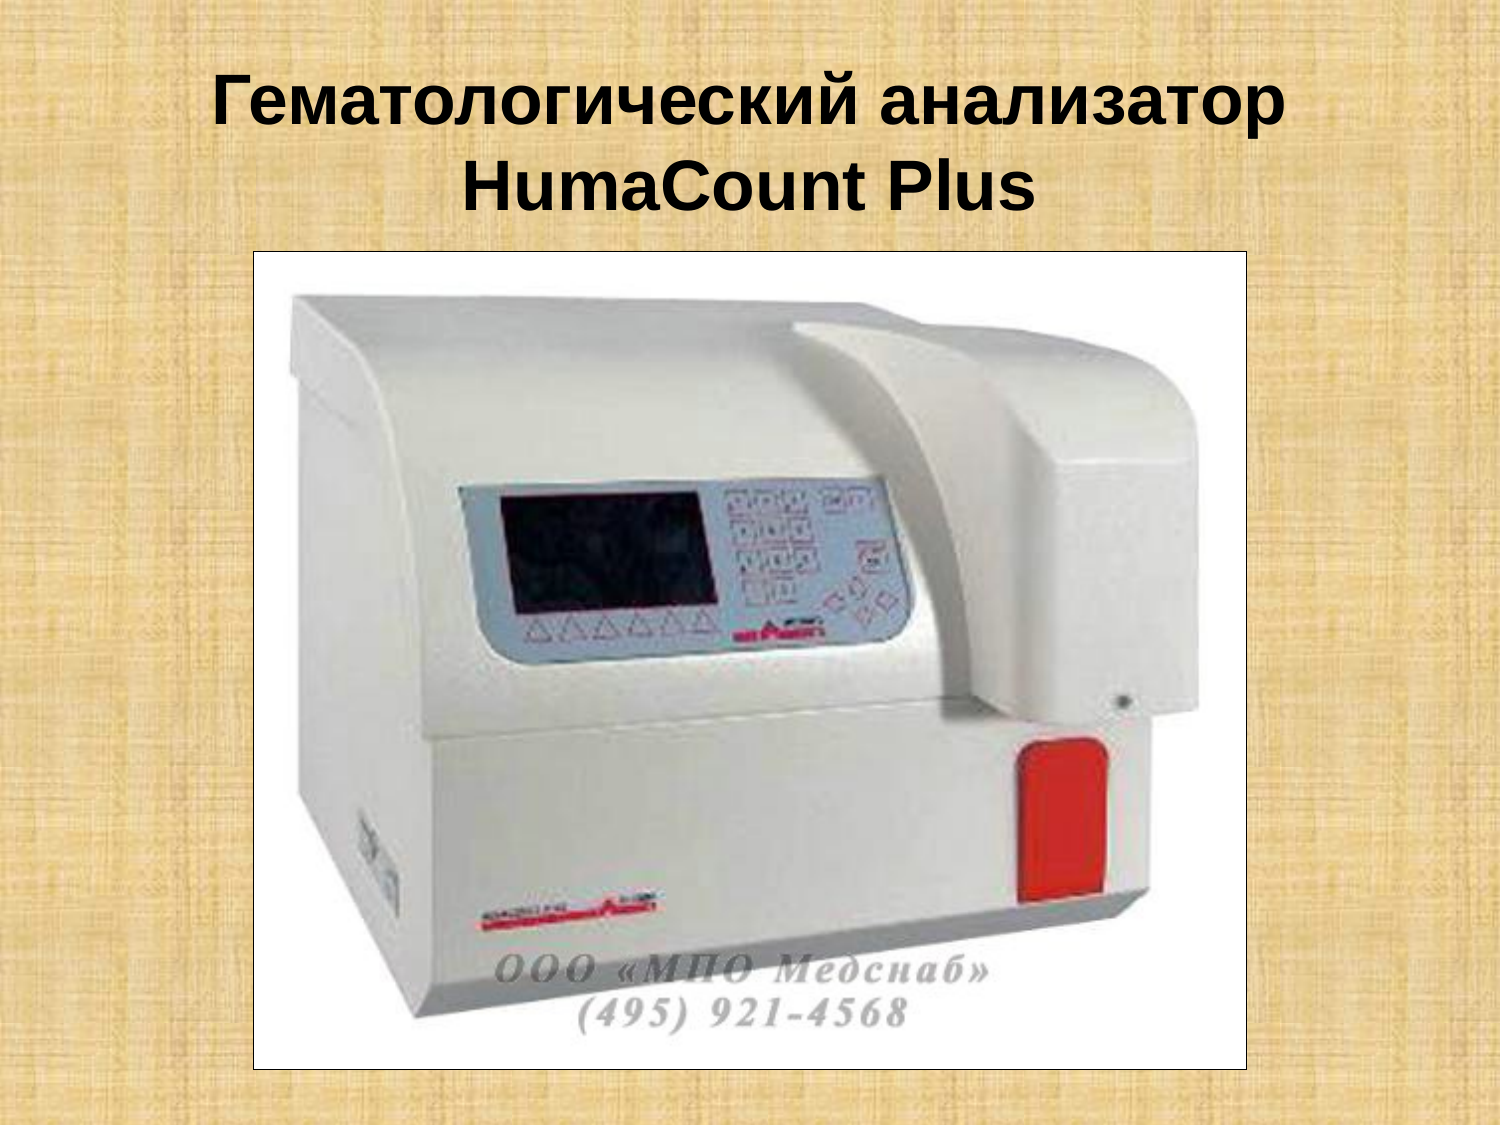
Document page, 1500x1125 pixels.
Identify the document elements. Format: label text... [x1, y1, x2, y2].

title Гематологический анализатор HumaCount Plus [75, 45, 1425, 233]
picture [0, 0, 1500, 1125]
